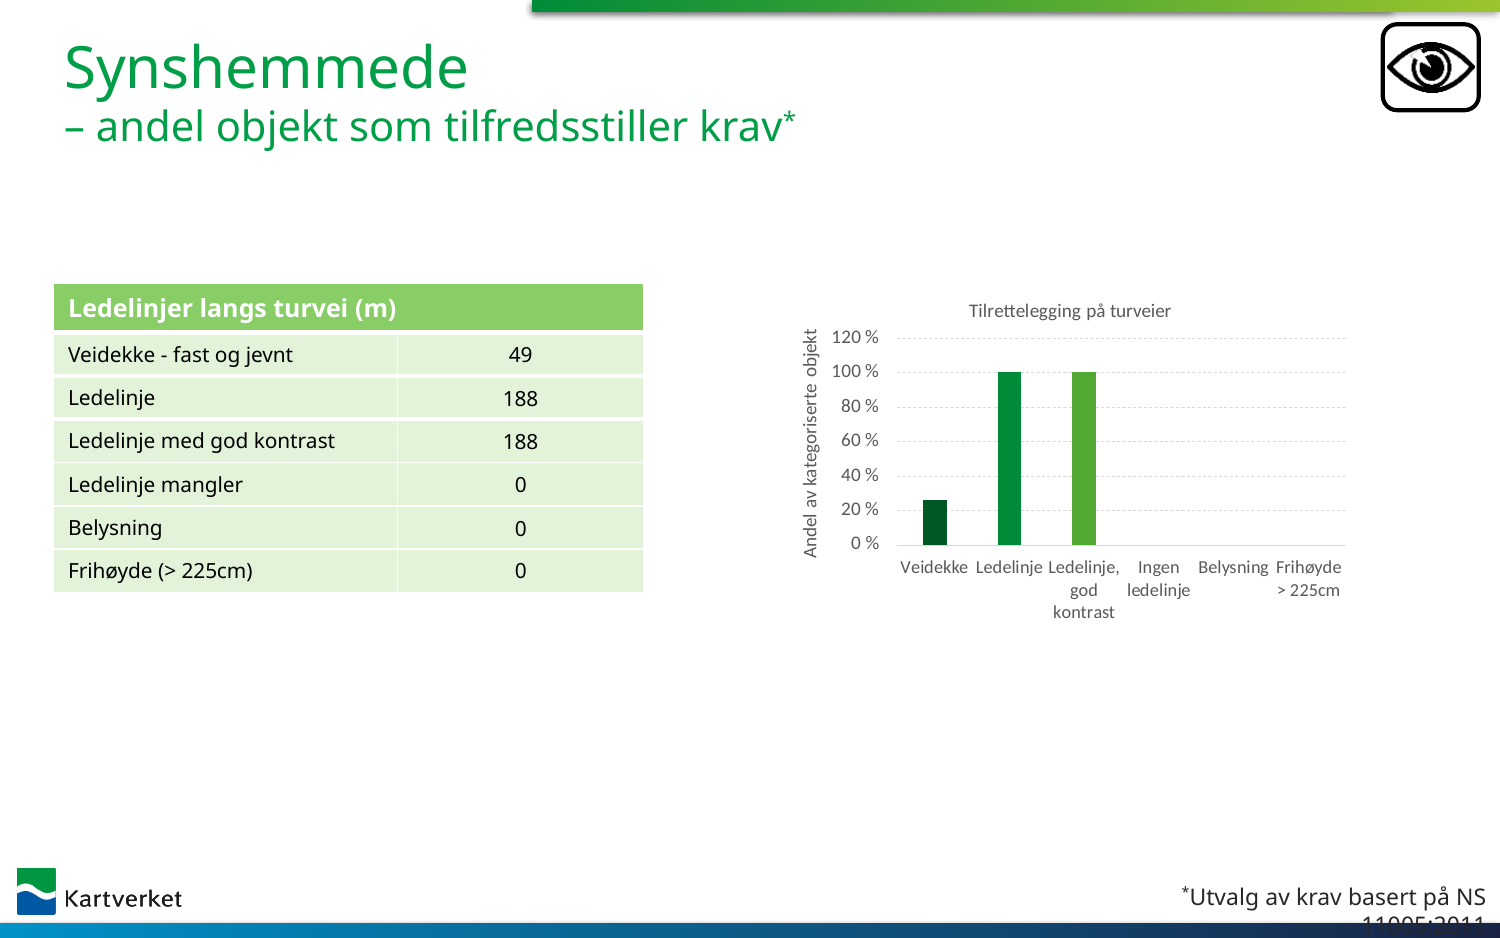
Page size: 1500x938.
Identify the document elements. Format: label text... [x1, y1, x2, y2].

table_cell 188 [398, 421, 643, 462]
table_cell 49 [398, 335, 643, 374]
table_cell 0 [398, 550, 643, 592]
table_cell Ledelinje [54, 378, 397, 417]
table_cell 0 [398, 463, 643, 505]
table_cell Ledelinje med god kontrast [54, 421, 397, 462]
text_box *Utvalg av krav basert på NS 11005:2011 [1068, 873, 1500, 938]
text_box Synshemmede – andel objekt som tilfredsstiller krav* [49, 24, 1431, 158]
table_cell 0 [398, 507, 643, 548]
table_cell Ledelinje mangler [54, 463, 397, 505]
table_cell Frihøyde (> 225cm) [54, 550, 397, 592]
table_cell 188 [398, 378, 643, 417]
table_cell Belysning [54, 507, 397, 548]
table_header Ledelinjer langs turvei (m) [54, 284, 643, 330]
table_cell Veidekke - fast og jevnt [54, 335, 397, 374]
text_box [1382, 24, 1480, 111]
picture [791, 291, 1349, 630]
